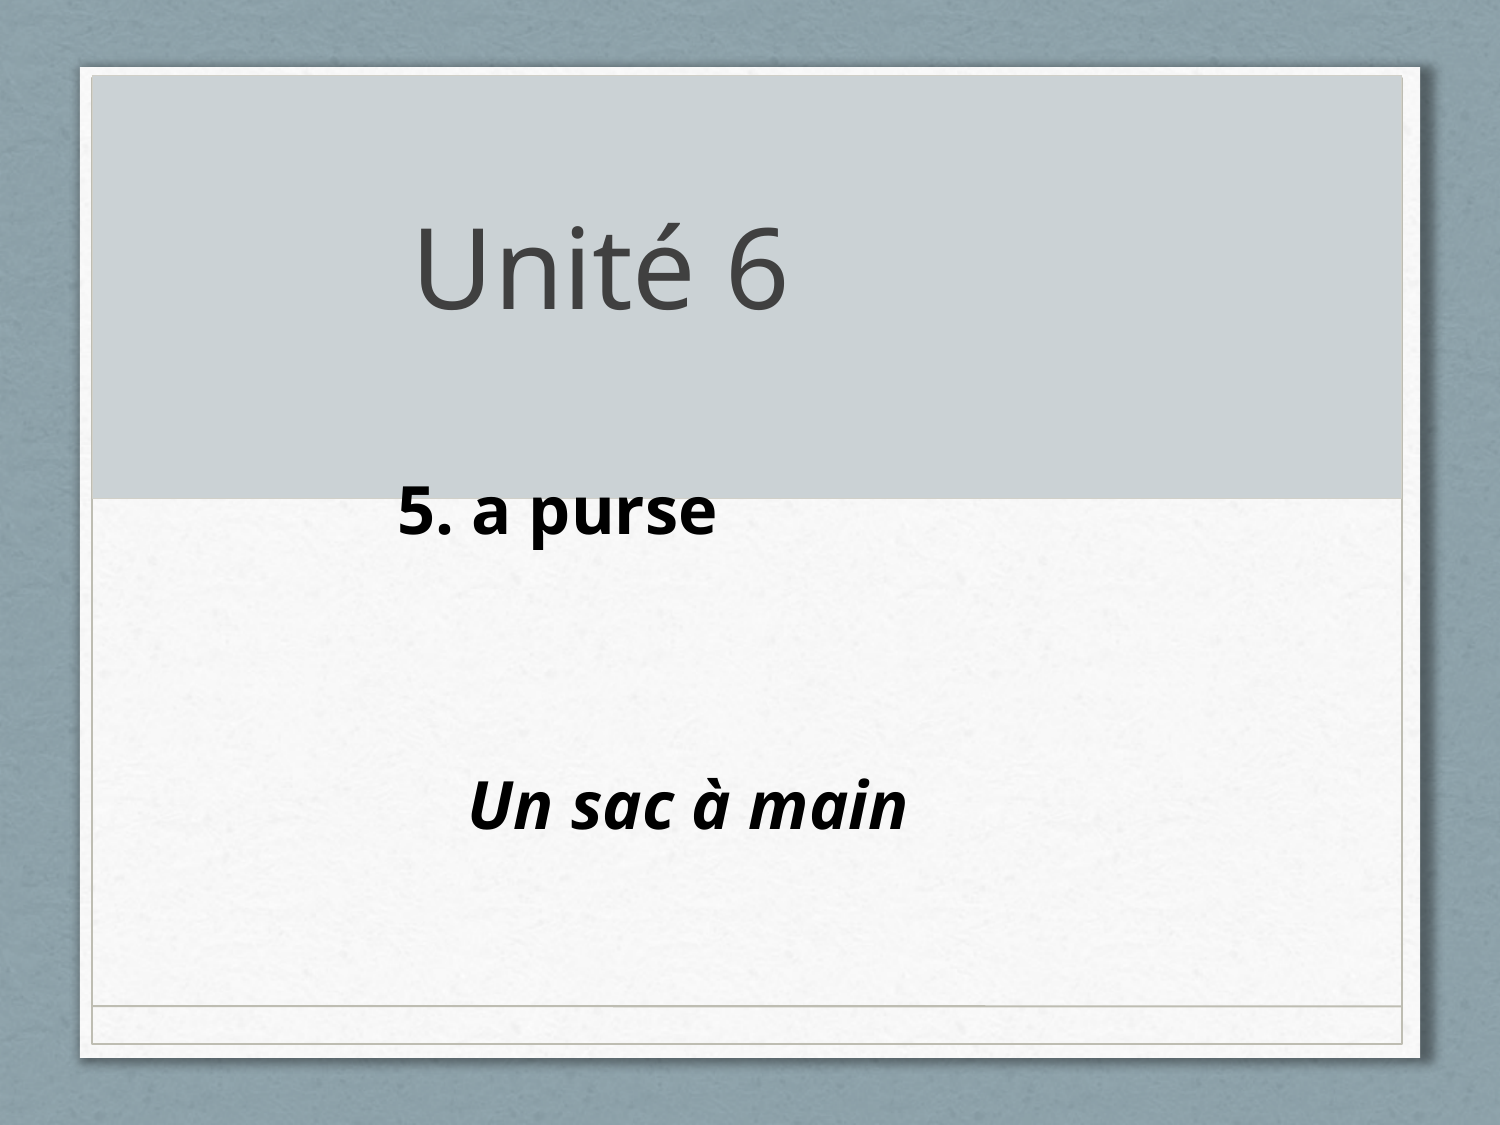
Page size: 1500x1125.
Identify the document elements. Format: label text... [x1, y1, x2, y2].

picture [79, 67, 1421, 1058]
text_box Un sac à main [452, 755, 924, 850]
title Unité 6 [150, 184, 1082, 341]
text_box 5. a purse [382, 460, 1034, 626]
